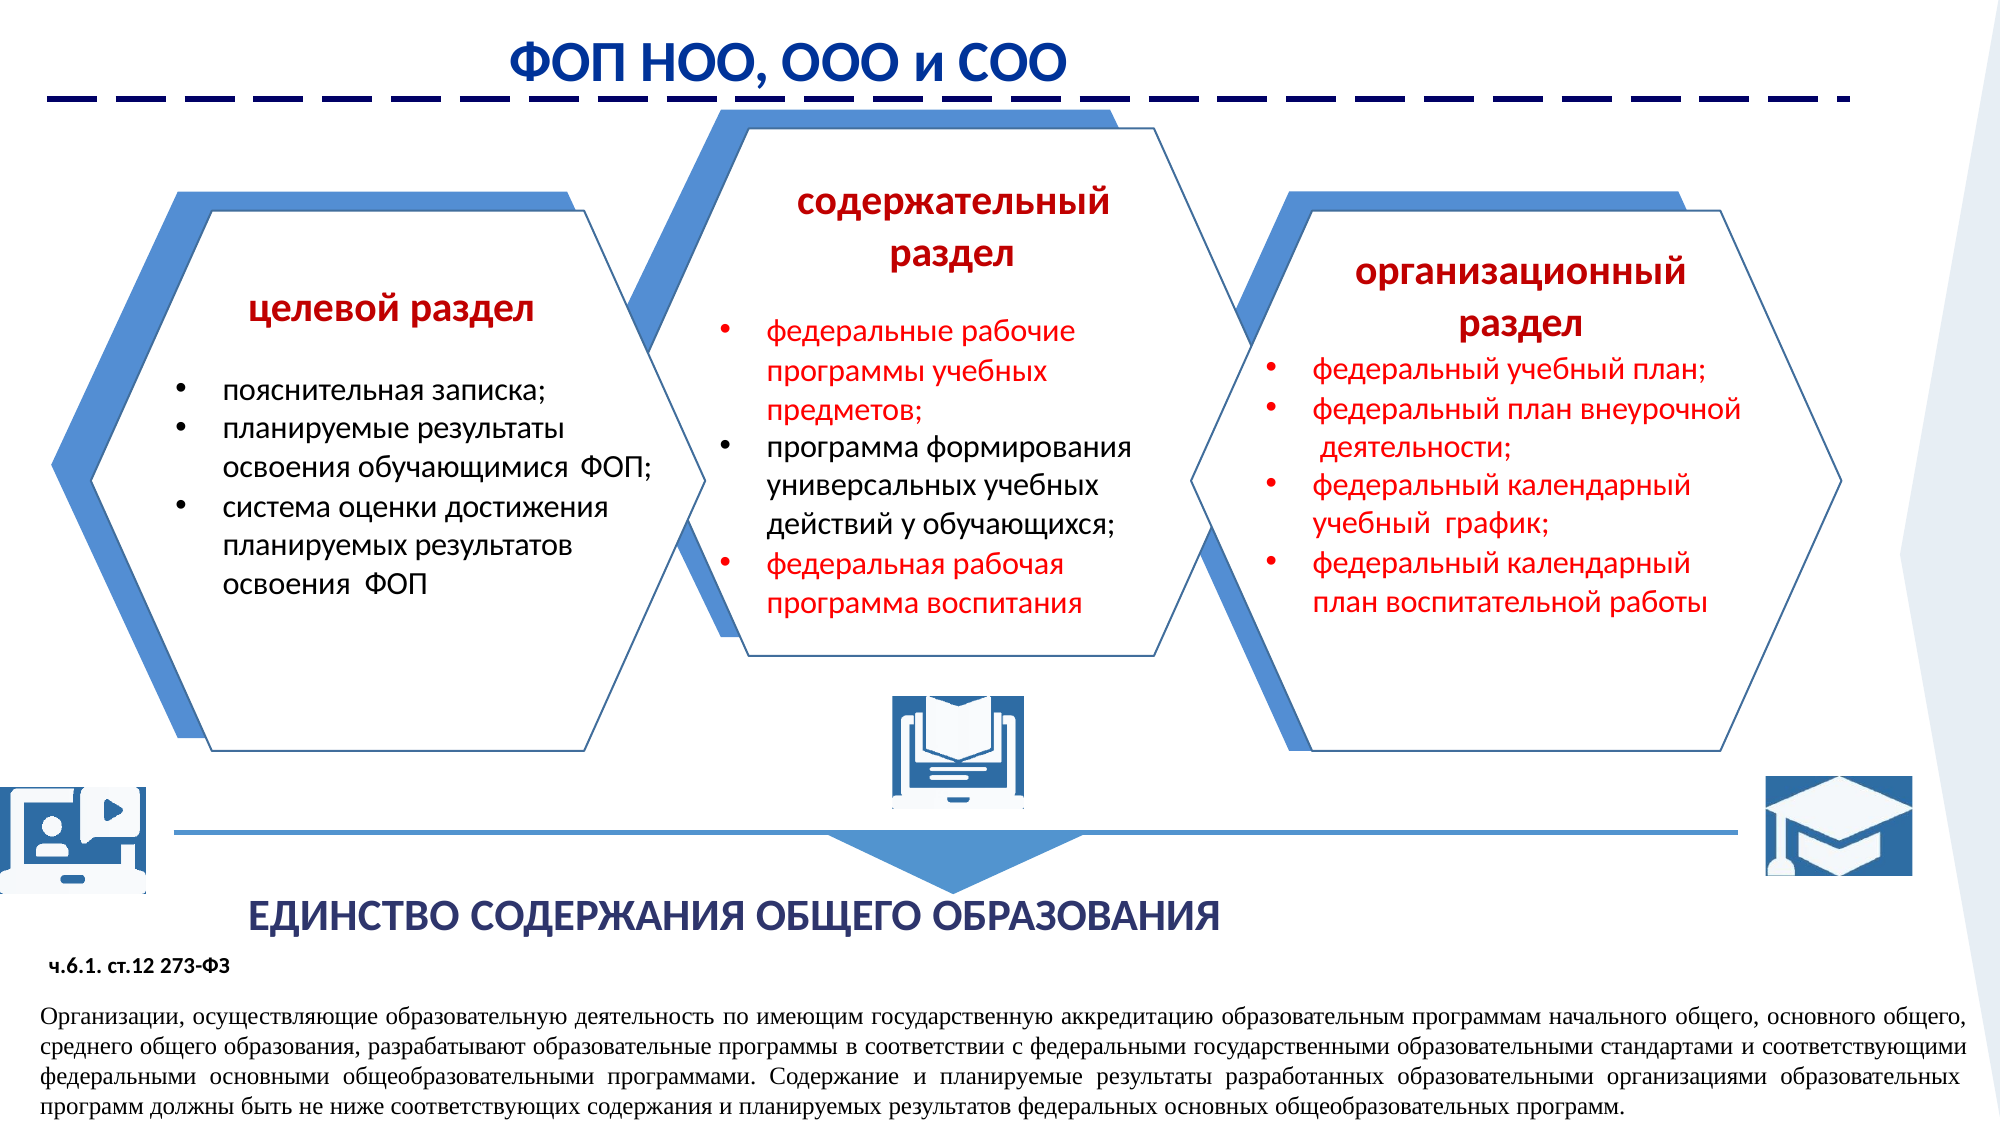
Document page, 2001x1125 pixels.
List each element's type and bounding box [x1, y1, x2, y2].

text_box [0, 0, 2000, 1118]
